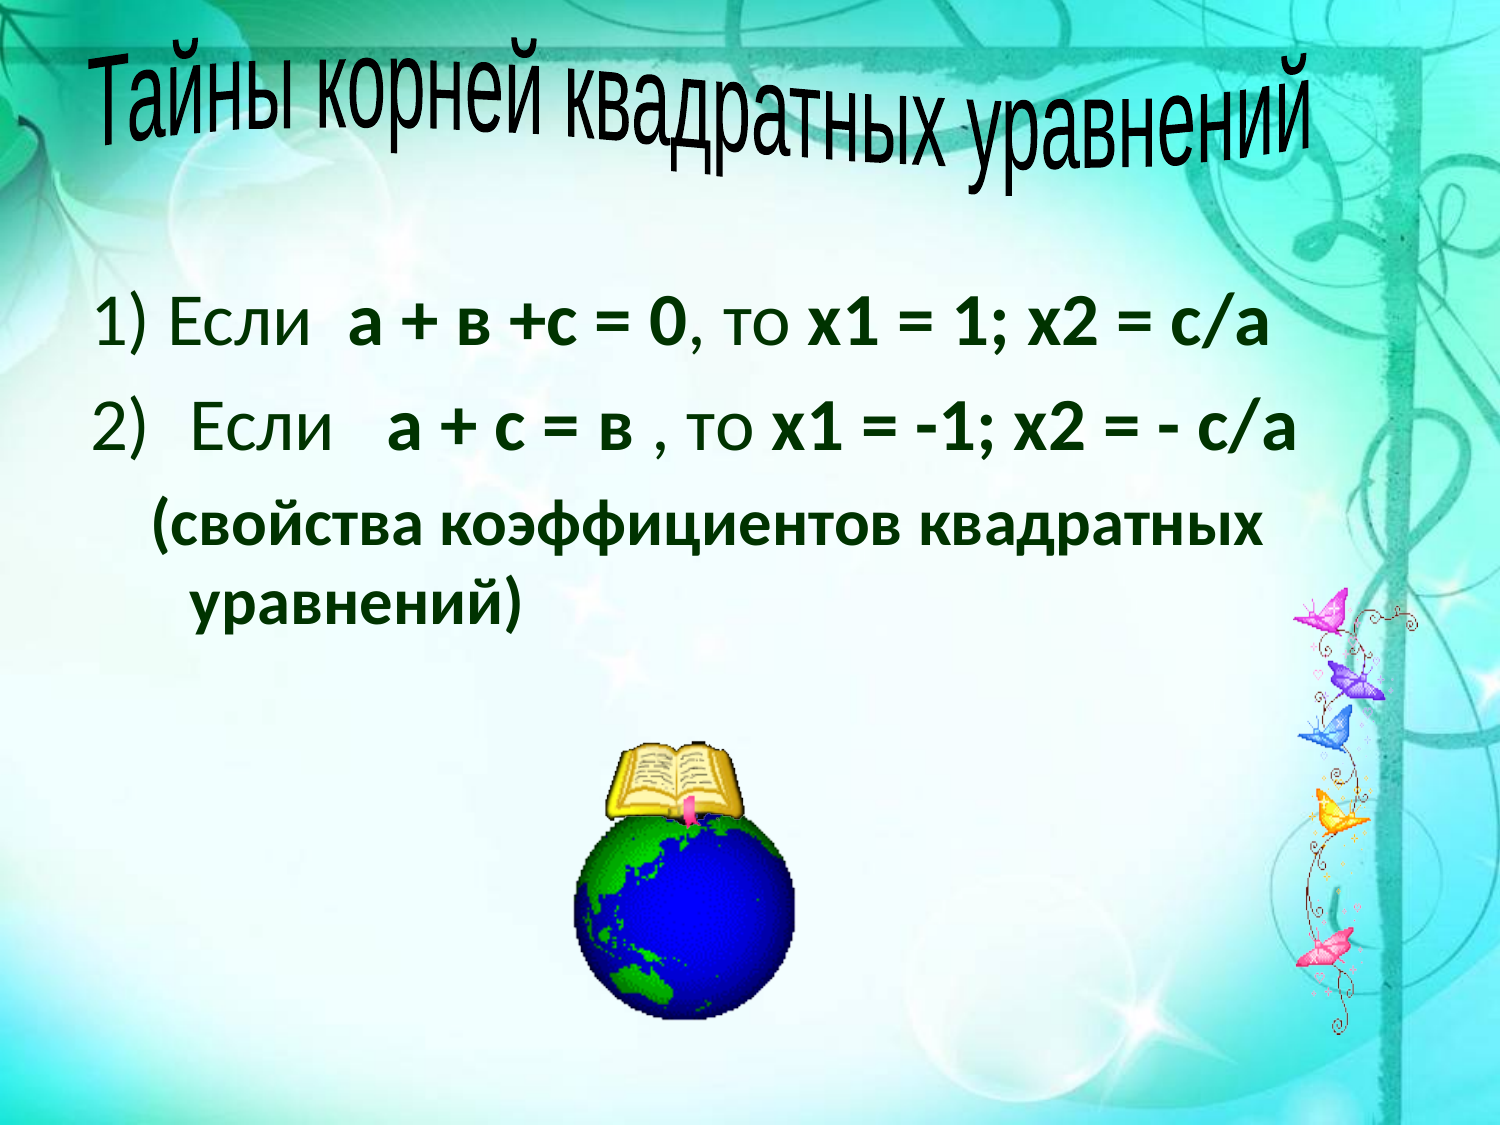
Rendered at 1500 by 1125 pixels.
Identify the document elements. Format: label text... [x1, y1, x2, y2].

list 1) Если а + в +с = 0, то х1 = 1; х2 = с/а Если а + с = в , то х1 = -1; х2 = - с/а (свойства коэффициентов квадратных уравнений) [74, 262, 1426, 1006]
picture [0, 0, 1500, 1125]
